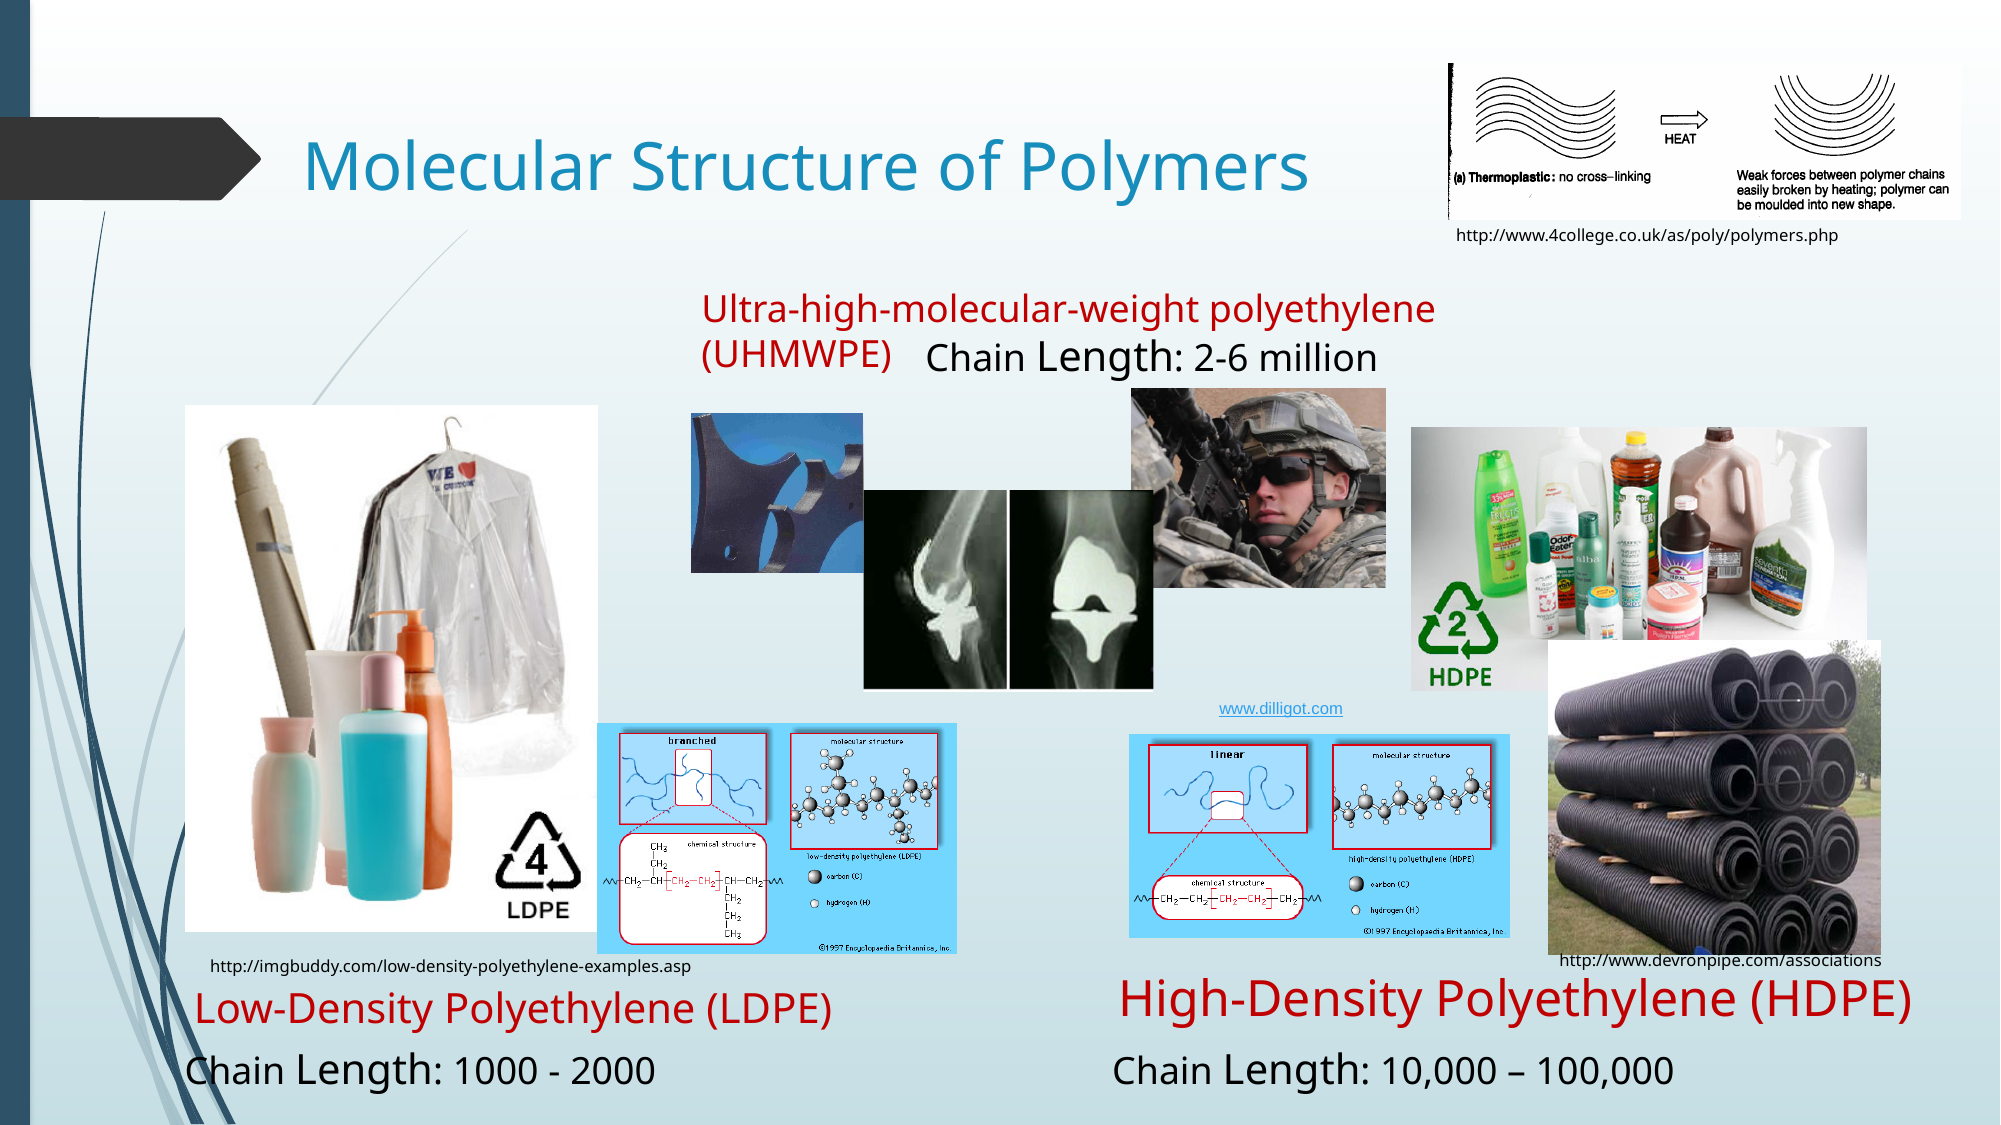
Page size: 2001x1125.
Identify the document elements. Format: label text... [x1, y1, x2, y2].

text_box http://www.4college.co.uk/as/poly/polymers.php [1441, 217, 1855, 253]
picture [1411, 426, 1882, 956]
text_box http://www.devronpipe.com/associations [1544, 942, 1898, 977]
text_box High-Density Polyethylene (HDPE) [1104, 959, 1928, 1034]
text_box Chain Length: 1000 - 2000 [169, 1035, 737, 1100]
text_box Ultra-high-molecular-weight polyethylene (UHMWPE) [686, 277, 1535, 382]
text_box Low-Density Polyethylene (LDPE) [179, 974, 848, 1040]
text_box Chain Length: 2-6 million [910, 322, 1549, 388]
title Molecular Structure of Polymers [287, 116, 1443, 221]
picture [1447, 63, 1962, 220]
text_box Chain Length: 10,000 – 100,000 [1097, 1035, 1735, 1100]
text_box http://imgbuddy.com/low-density-polyethylene-examples.asp [195, 948, 792, 983]
picture [690, 388, 1386, 692]
text_box www.dilligot.com [1204, 691, 1359, 726]
picture [1129, 734, 1511, 938]
picture [185, 405, 958, 954]
